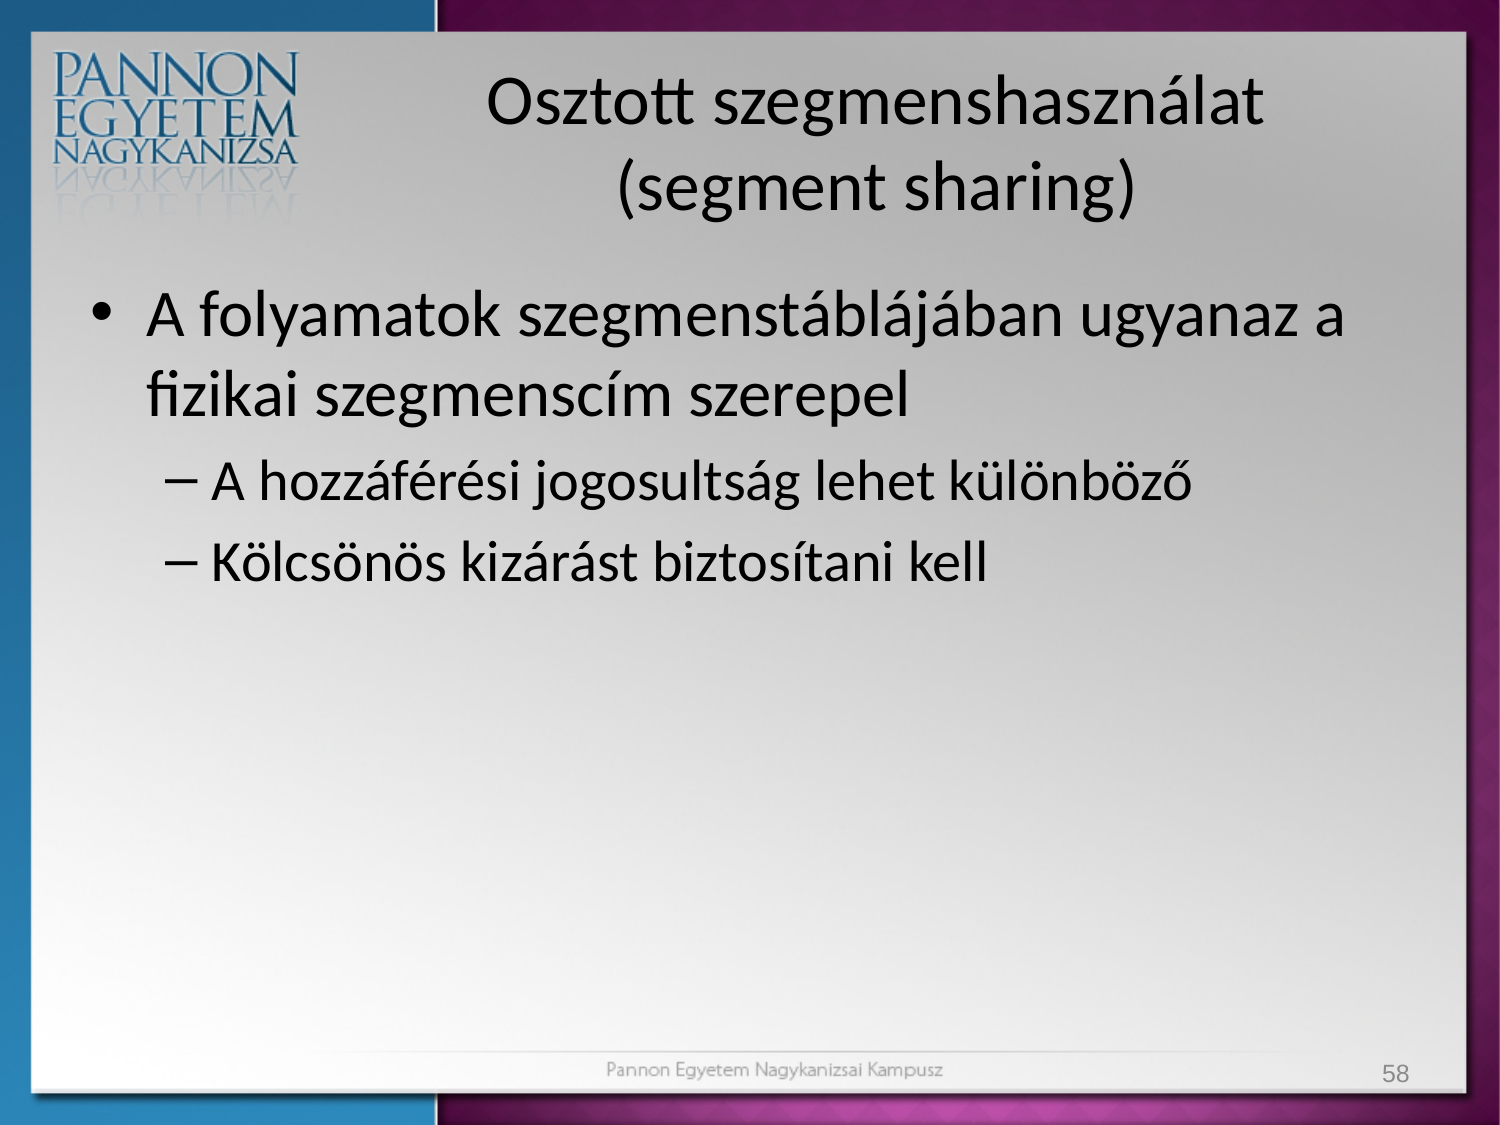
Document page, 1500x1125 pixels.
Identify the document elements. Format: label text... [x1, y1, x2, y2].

list A folyamatok szegmenstáblájában ugyanaz a fizikai szegmenscím szerepel A hozzáférési jogosultság lehet különböző Kölcsönös kizárást biztosítani kell [75, 262, 1425, 1038]
picture [0, 0, 1500, 1125]
title Osztott szegmenshasználat (segment sharing) [328, 45, 1425, 233]
slide_number 58 [1074, 1042, 1425, 1103]
